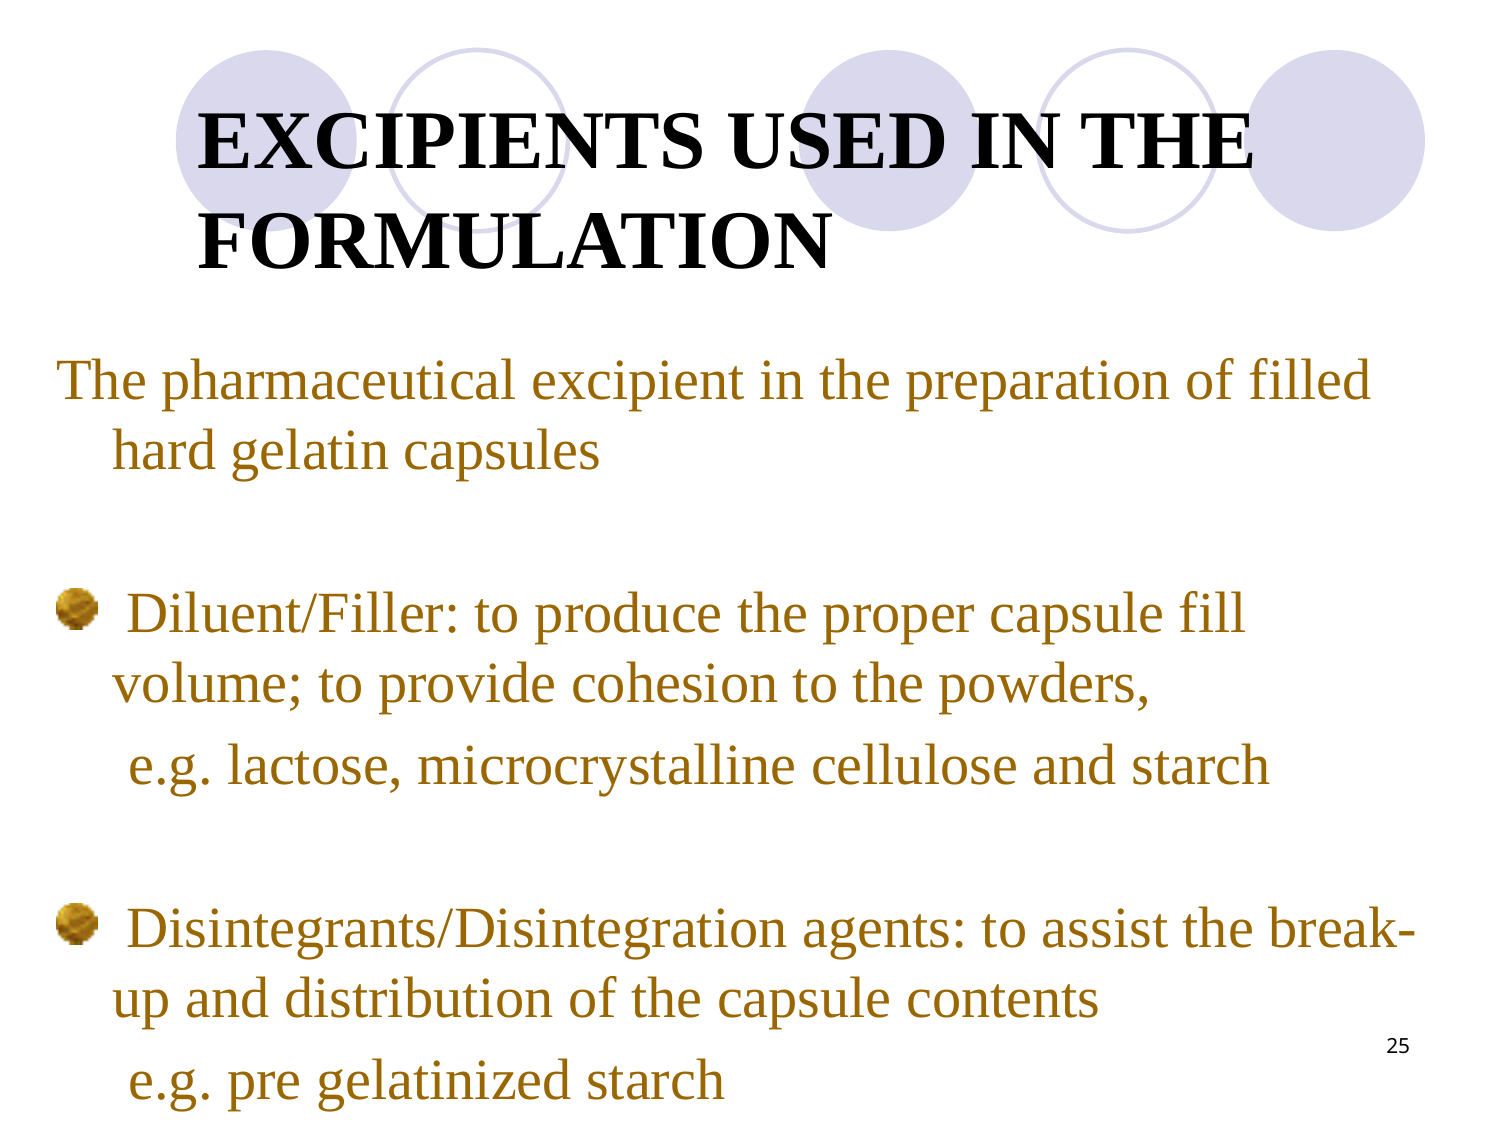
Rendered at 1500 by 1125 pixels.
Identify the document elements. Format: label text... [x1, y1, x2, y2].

picture [56, 588, 98, 630]
list The pharmaceutical excipient in the preparation of filled hard gelatin capsules Diluent/Filler: to produce the proper capsule fill volume; to provide cohesion to the powders, e.g. lactose, microcrystalline cellulose and starch Disintegrants/Disintegration agents: to assist the break-up and distribution of the capsule contents e.g. pre gelatinized starch [41, 333, 1459, 1125]
text_box EXCIPIENTS USED IN THE FORMULATION [183, 78, 1500, 293]
picture [56, 903, 98, 945]
